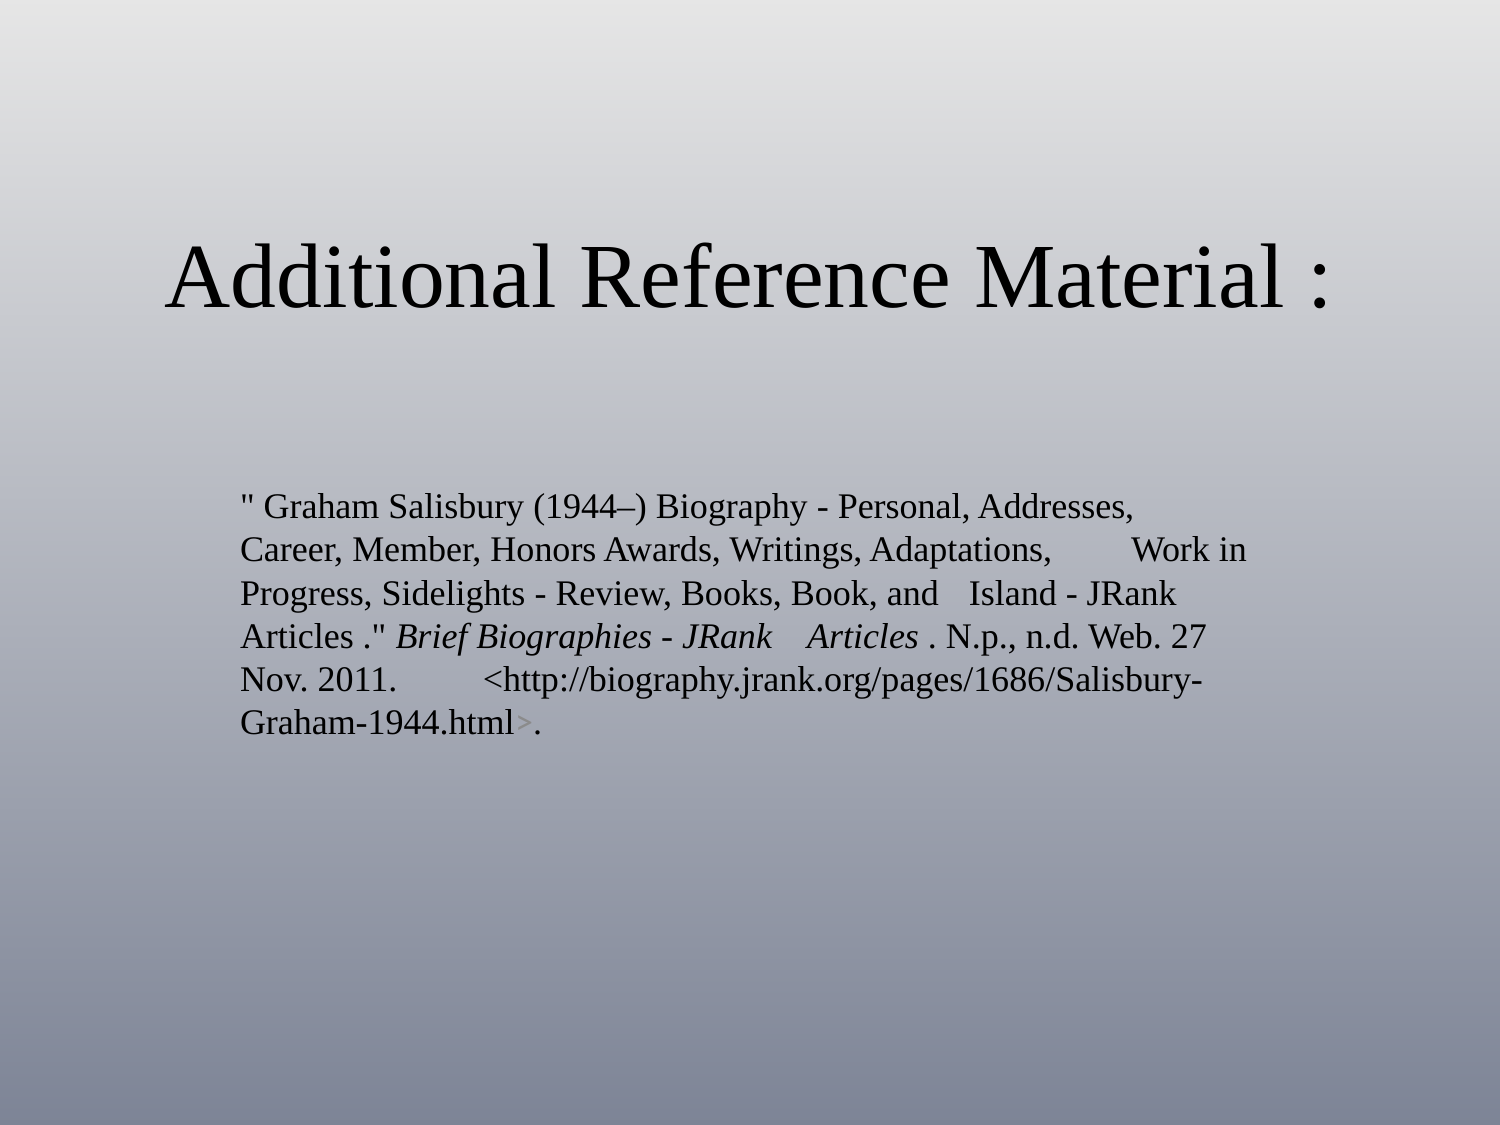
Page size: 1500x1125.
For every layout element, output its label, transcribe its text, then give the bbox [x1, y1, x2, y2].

title Additional Reference Material : [112, 149, 1388, 392]
subtitle " Graham Salisbury (1944–) Biography - Personal, Addresses, Career, Member, Honors Awards, Writings, Adaptations, Work in Progress, Sidelights - Review, Books, Book, and Island - JRank Articles ." Brief Biographies - JRank Articles . N.p., n.d. Web. 27 Nov. 2011. <http://biography.jrank.org/pages/1686/Salisbury- Graham-1944.html>. [225, 474, 1275, 763]
